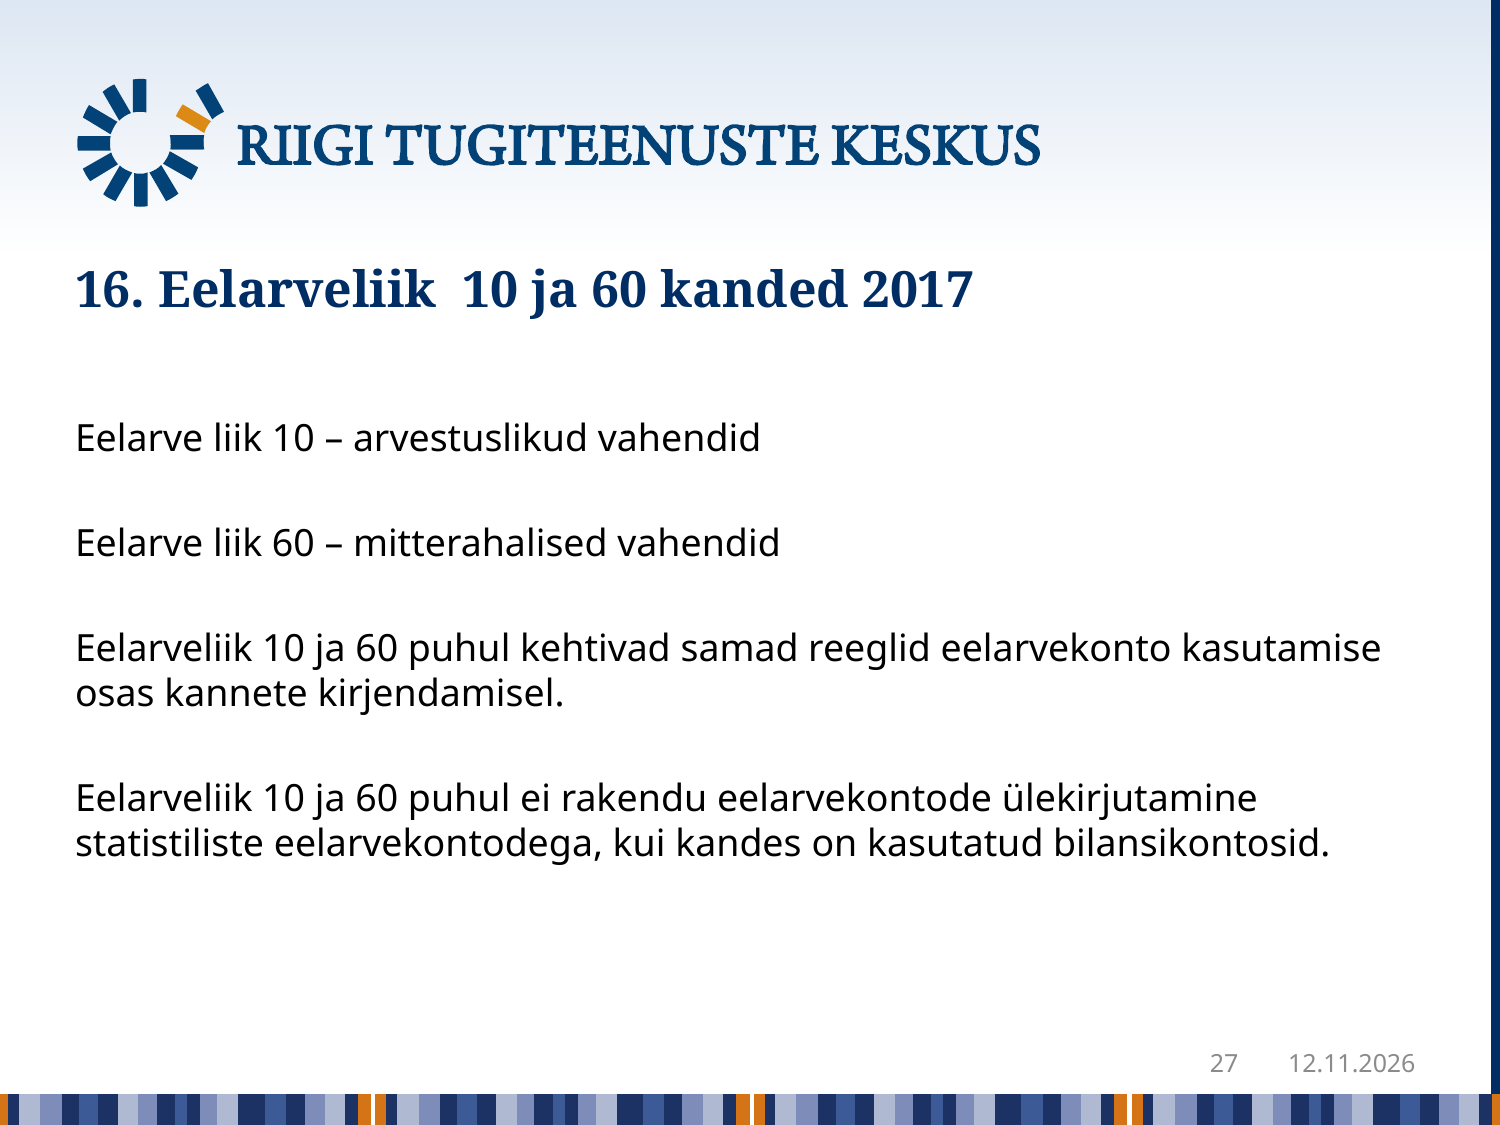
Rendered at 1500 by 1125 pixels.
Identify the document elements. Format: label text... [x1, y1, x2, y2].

list Eelarve liik 10 – arvestuslikud vahendid Eelarve liik 60 – mitterahalised vahendid Eelarveliik 10 ja 60 puhul kehtivad samad reeglid eelarvekonto kasutamise osas kannete kirjendamisel. Eelarveliik 10 ja 60 puhul ei rakendu eelarvekontode ülekirjutamine statistiliste eelarvekontodega, kui kandes on kasutatud bilansikontosid. [75, 361, 1425, 1012]
slide_number 27 [1139, 1035, 1254, 1095]
title 16. Eelarveliik 10 ja 60 kanded 2017 [75, 257, 1425, 350]
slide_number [1269, 1035, 1431, 1095]
